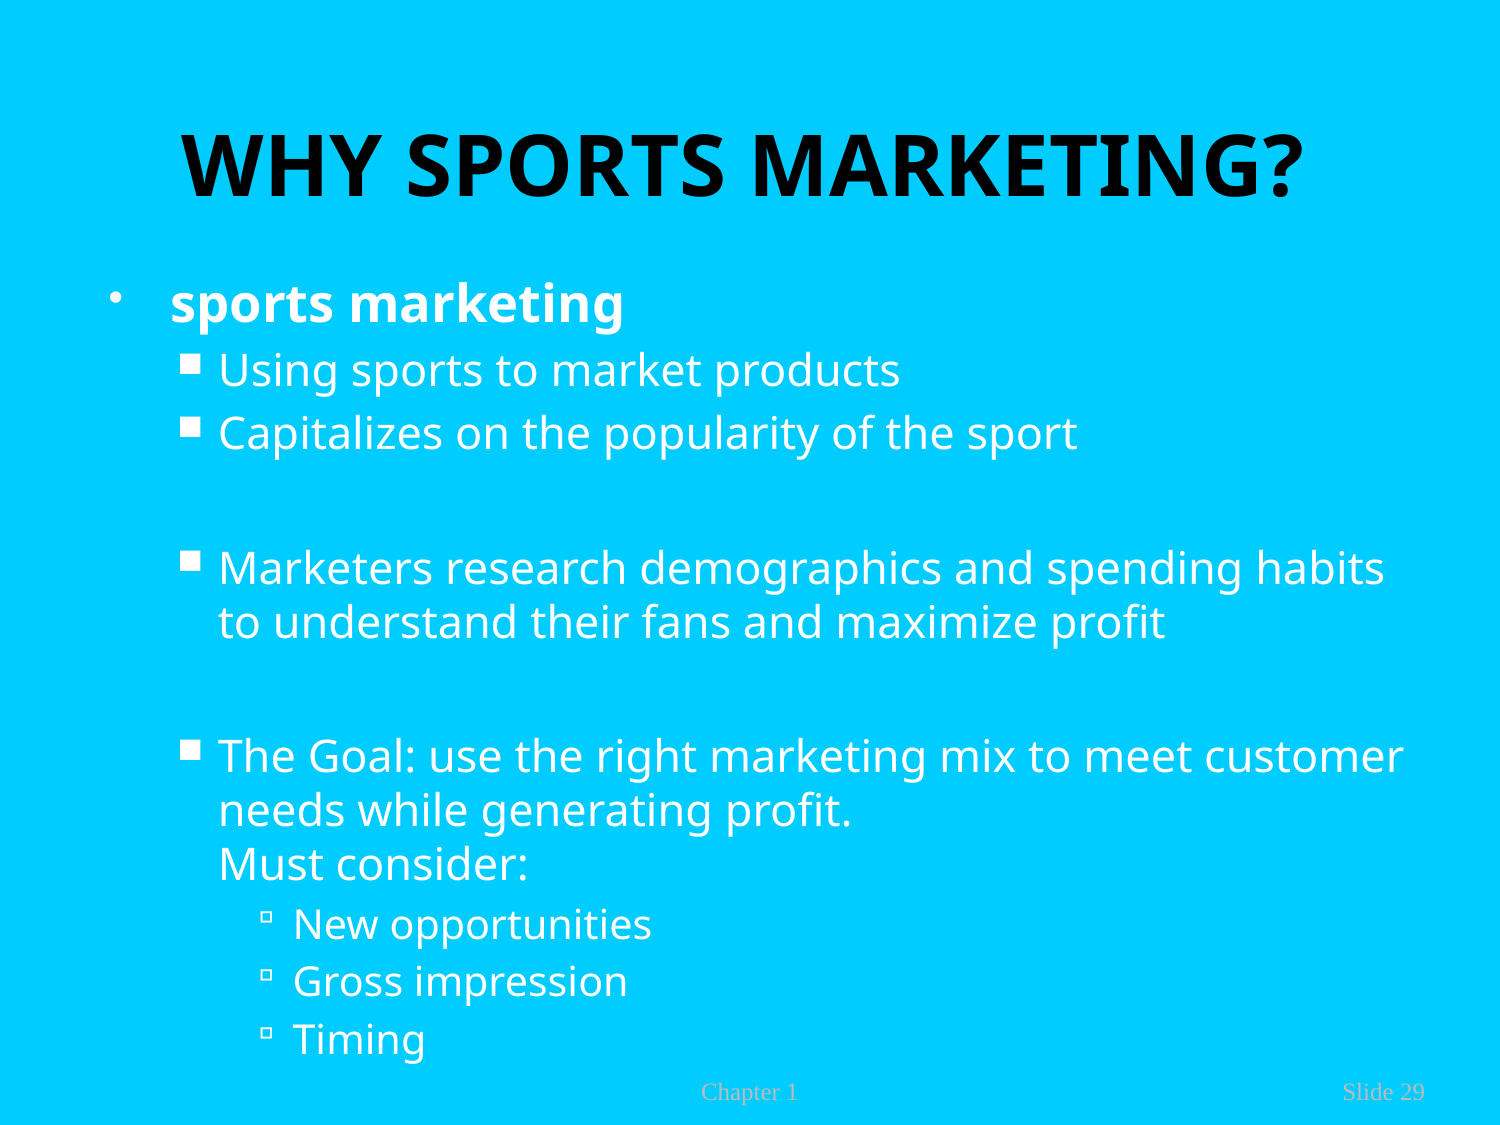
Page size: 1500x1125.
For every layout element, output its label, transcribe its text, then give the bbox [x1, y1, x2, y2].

list sports marketing Using sports to market products Capitalizes on the popularity of the sport Marketers research demographics and spending habits to understand their fans and maximize profit The Goal: use the right marketing mix to meet customer needs while generating profit. Must consider: New opportunities Gross impression Timing [75, 262, 1425, 1075]
slide_number Slide 29 [1299, 1052, 1425, 1113]
footer Chapter 1 [512, 1052, 988, 1113]
title WHY SPORTS MARKETING? [50, 62, 1438, 263]
